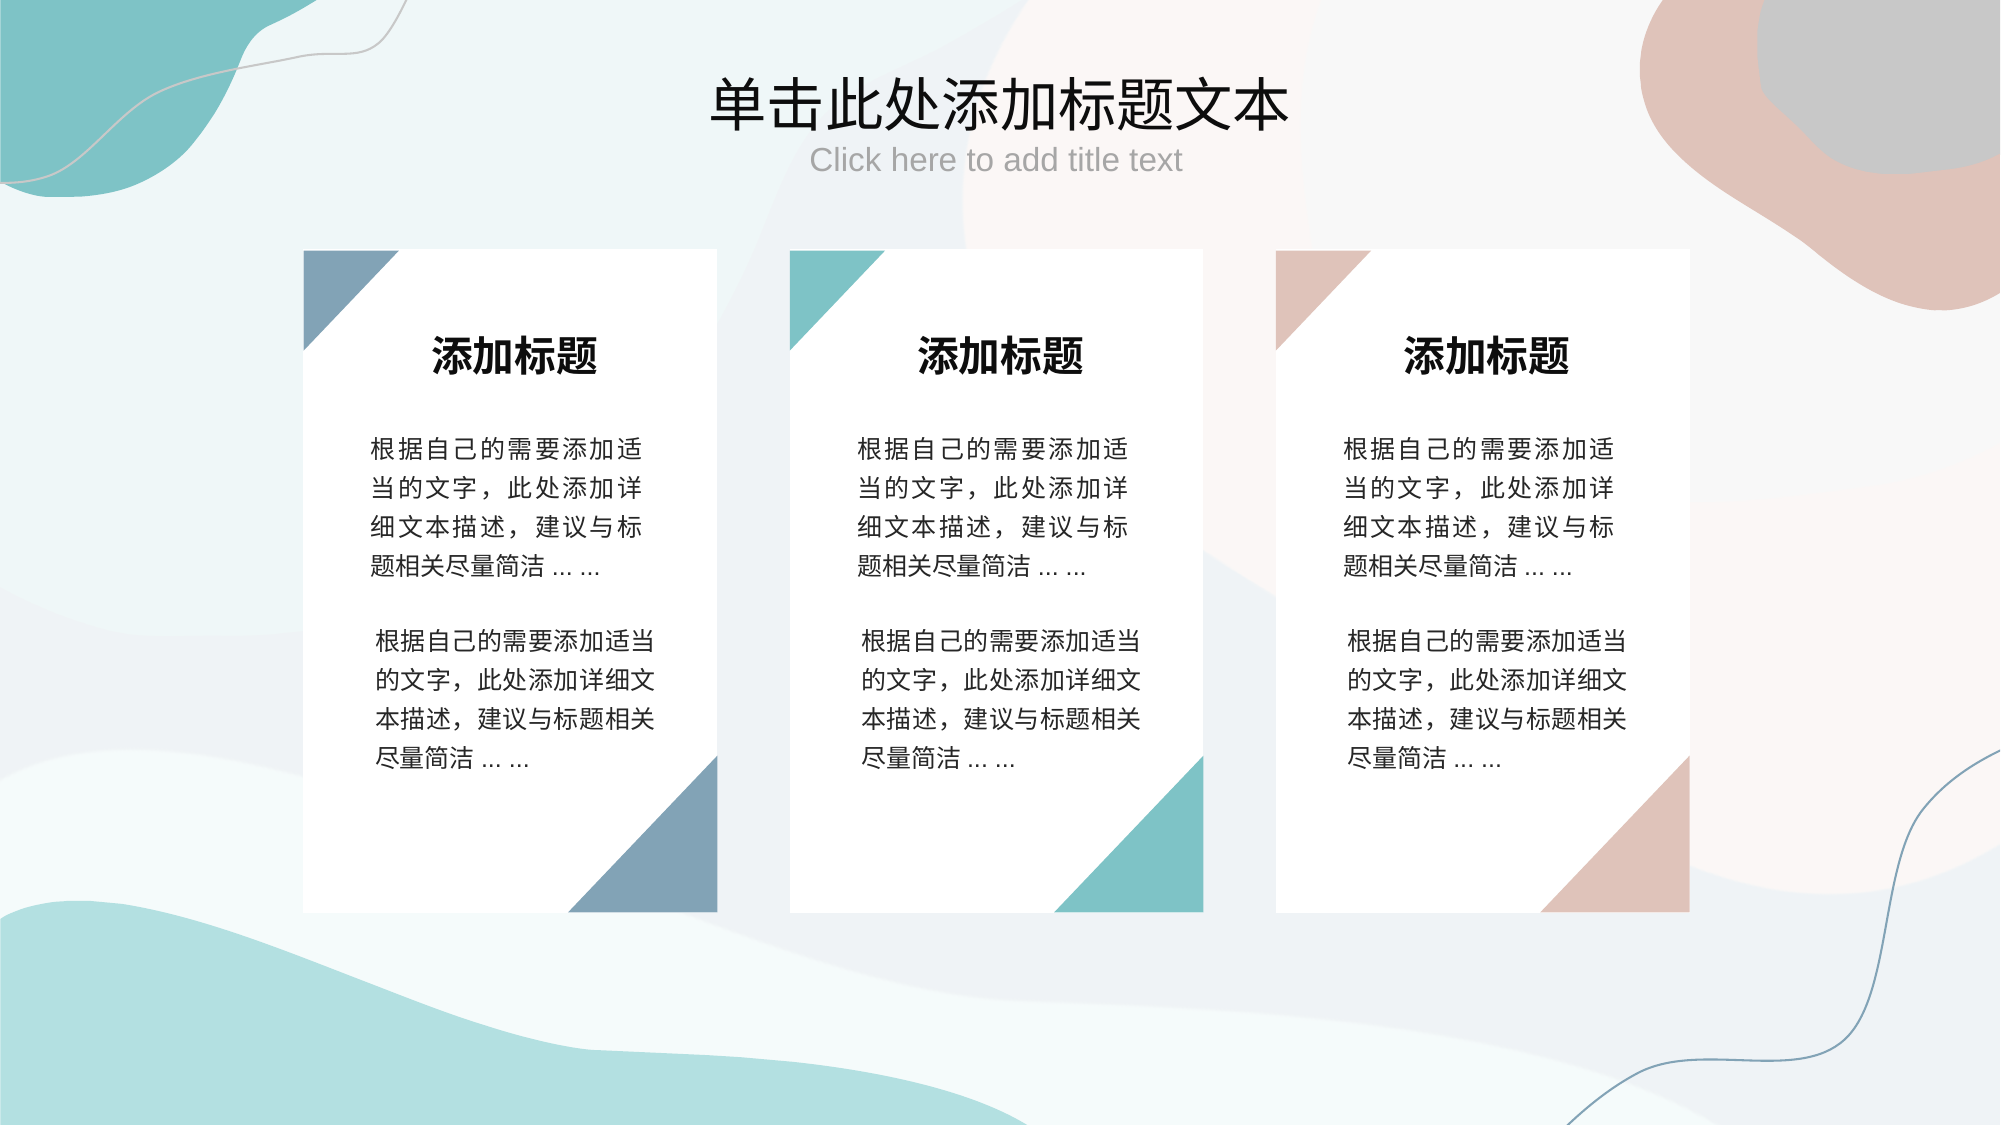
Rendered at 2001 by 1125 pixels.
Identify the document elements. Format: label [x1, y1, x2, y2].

text_box [639, 60, 1361, 187]
text_box [303, 250, 718, 913]
text_box [1275, 250, 1690, 913]
text_box [789, 250, 1204, 913]
